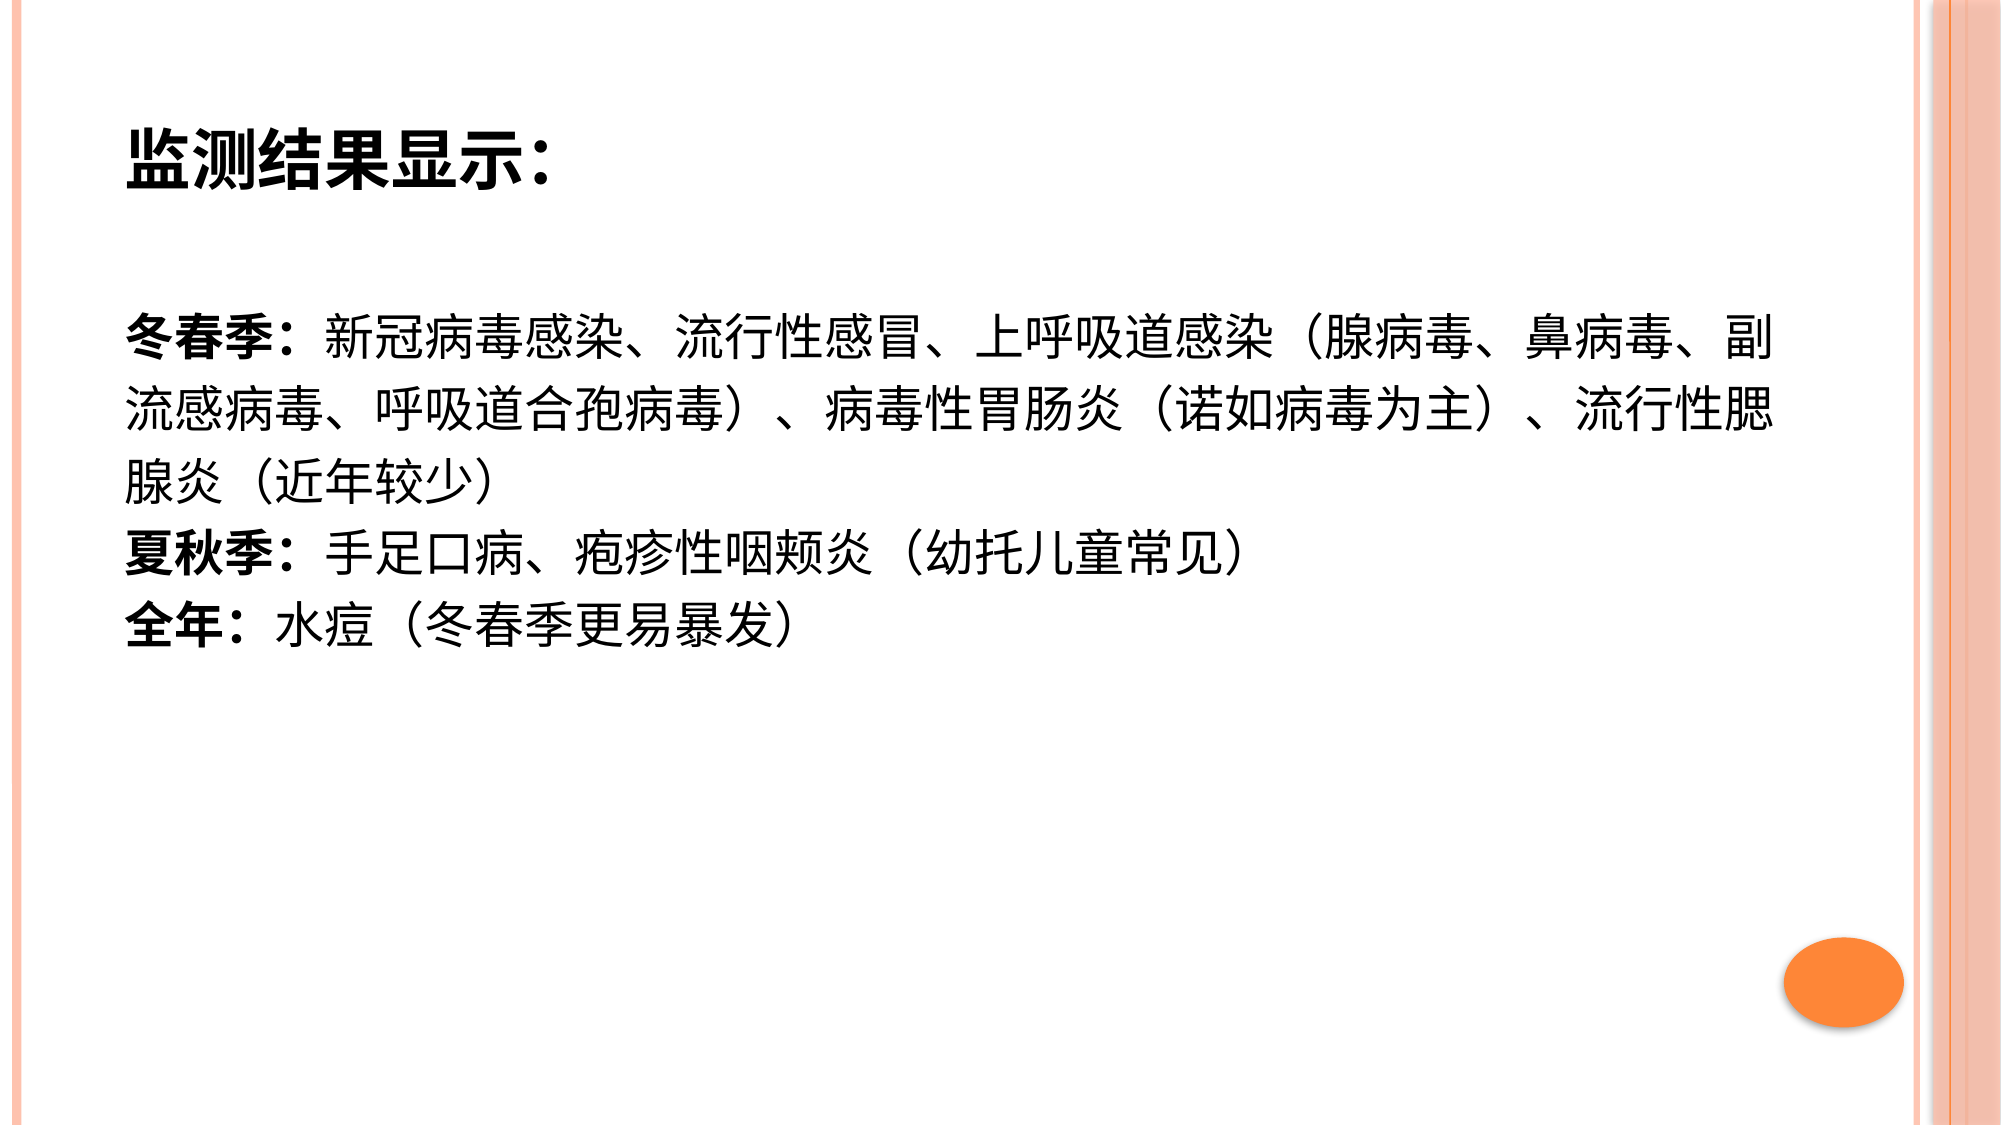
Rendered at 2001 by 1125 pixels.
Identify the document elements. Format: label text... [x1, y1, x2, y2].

list 监测结果显示： 冬春季：新冠病毒感染、流行性感冒、上呼吸道感染（腺病毒、鼻病毒、副流感病毒、呼吸道合孢病毒）、病毒性胃肠炎（诺如病毒为主）、流行性腮腺炎（近年较少） 夏秋季：手足口病、疱疹性咽颊炎（幼托儿童常见） 全年：水痘（冬春季更易暴发） [109, 94, 1835, 809]
